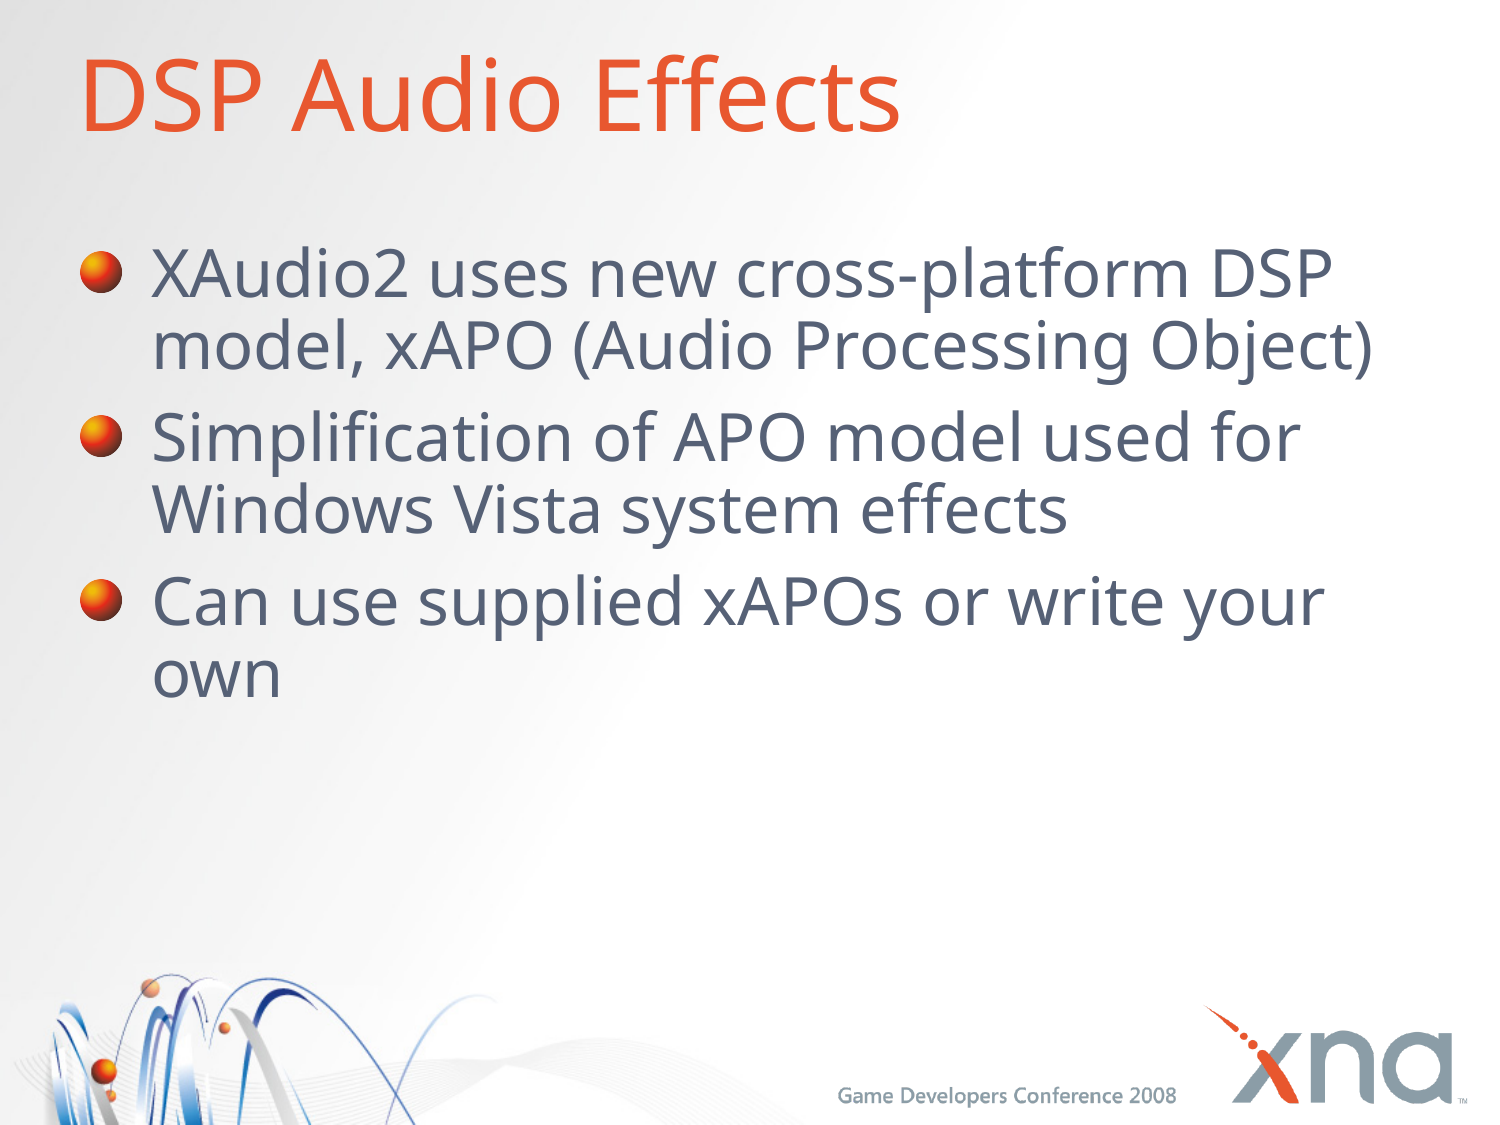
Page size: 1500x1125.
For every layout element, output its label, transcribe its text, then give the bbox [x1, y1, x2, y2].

picture [0, 0, 1500, 1125]
list XAudio2 uses new cross-platform DSP model, xAPO (Audio Processing Object) Simplification of APO model used for Windows Vista system effects Can use supplied xAPOs or write your own [62, 232, 1448, 656]
title DSP Audio Effects [61, 37, 1460, 161]
